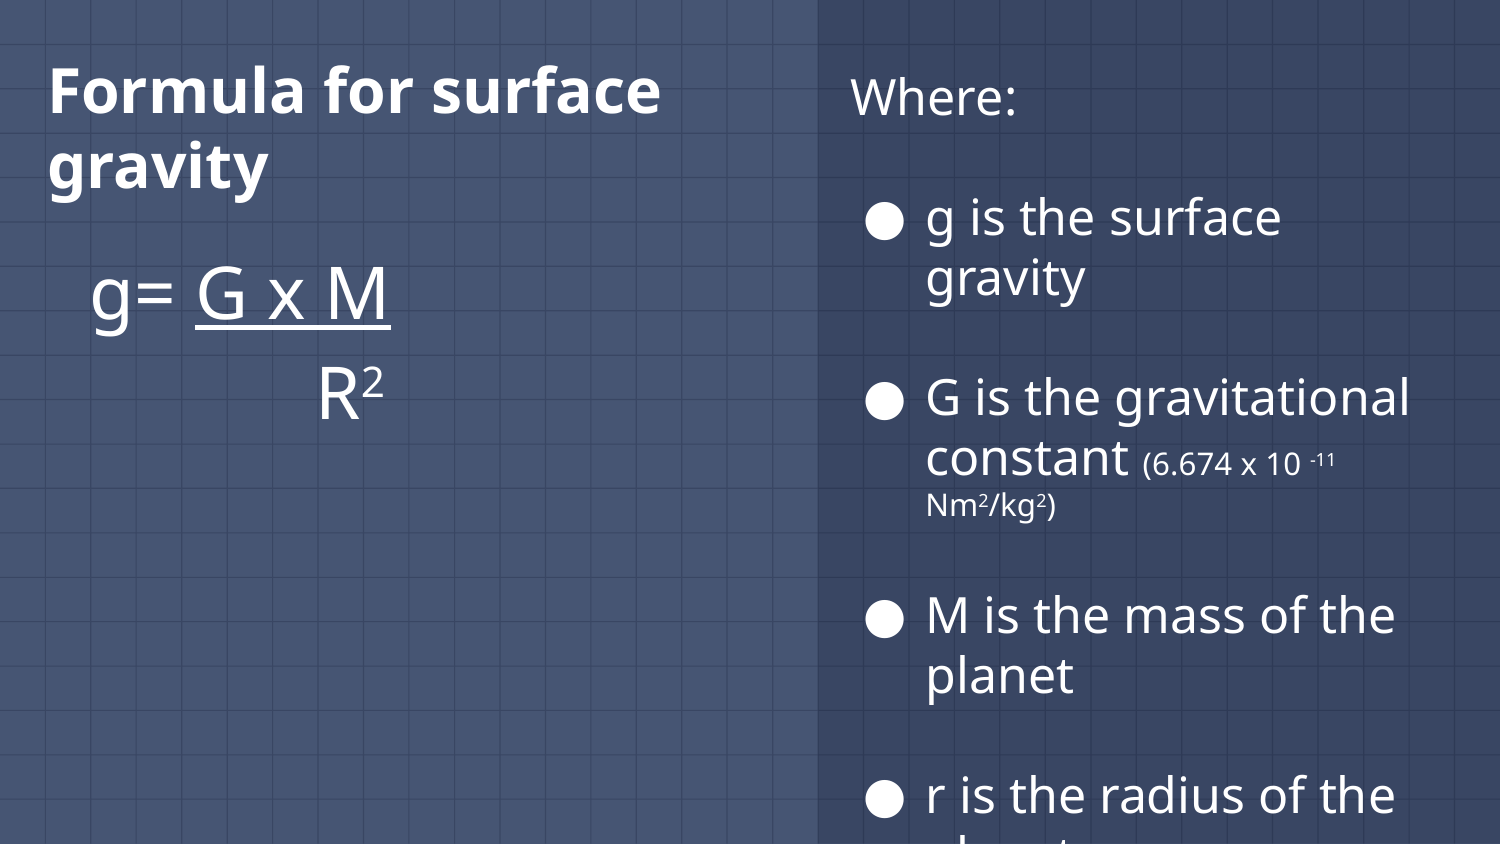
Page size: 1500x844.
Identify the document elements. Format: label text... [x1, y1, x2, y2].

title Formula for surface gravity [32, 36, 804, 178]
text_box Where: g is the surface gravity G is the gravitational constant (6.674 x 10 -11 Nm2/kg2) M is the mass of the planet r is the radius of the planet [835, 50, 1467, 792]
list g= G x M R2 [74, 231, 728, 492]
